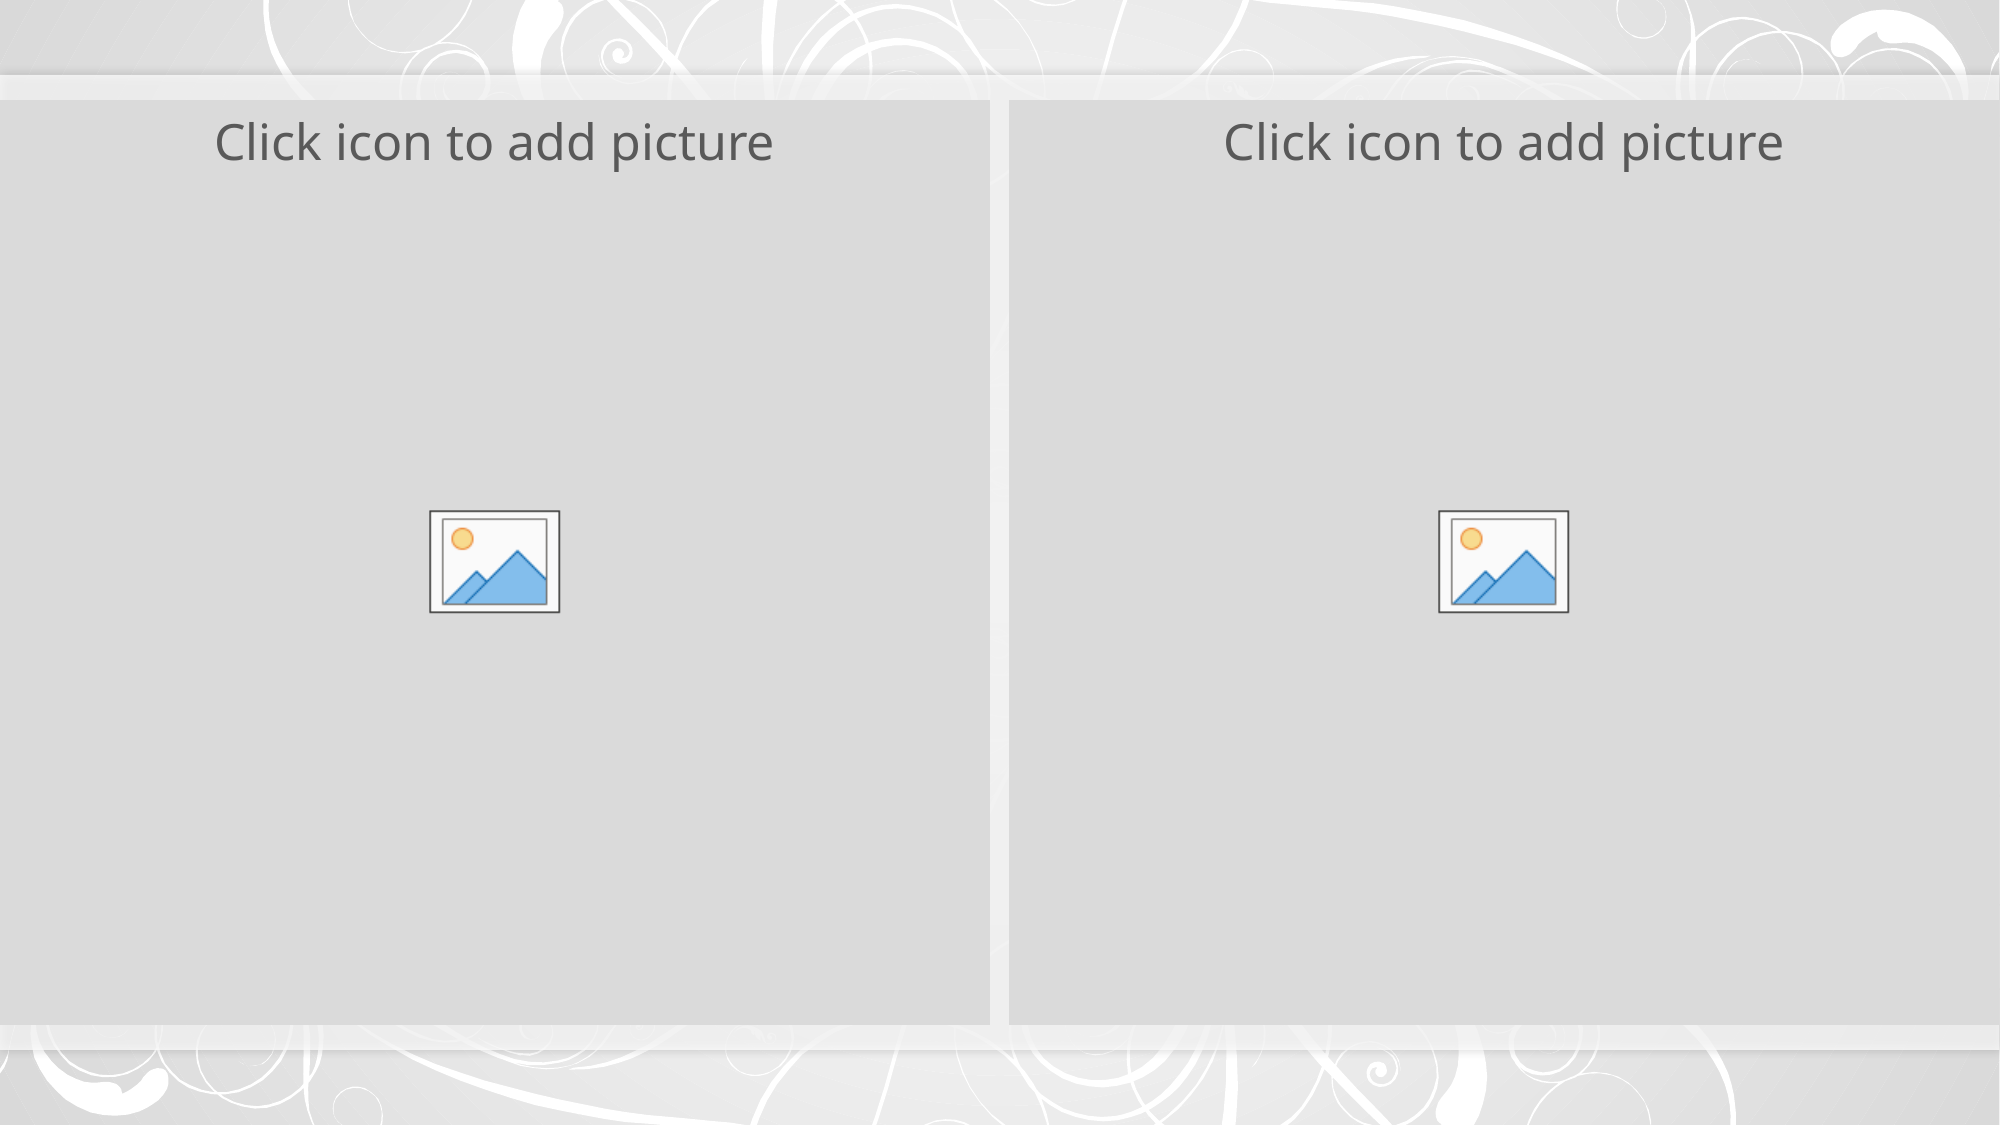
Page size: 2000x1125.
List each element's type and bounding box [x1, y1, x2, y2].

picture [1009, 99, 2000, 1025]
picture [0, 99, 990, 1025]
